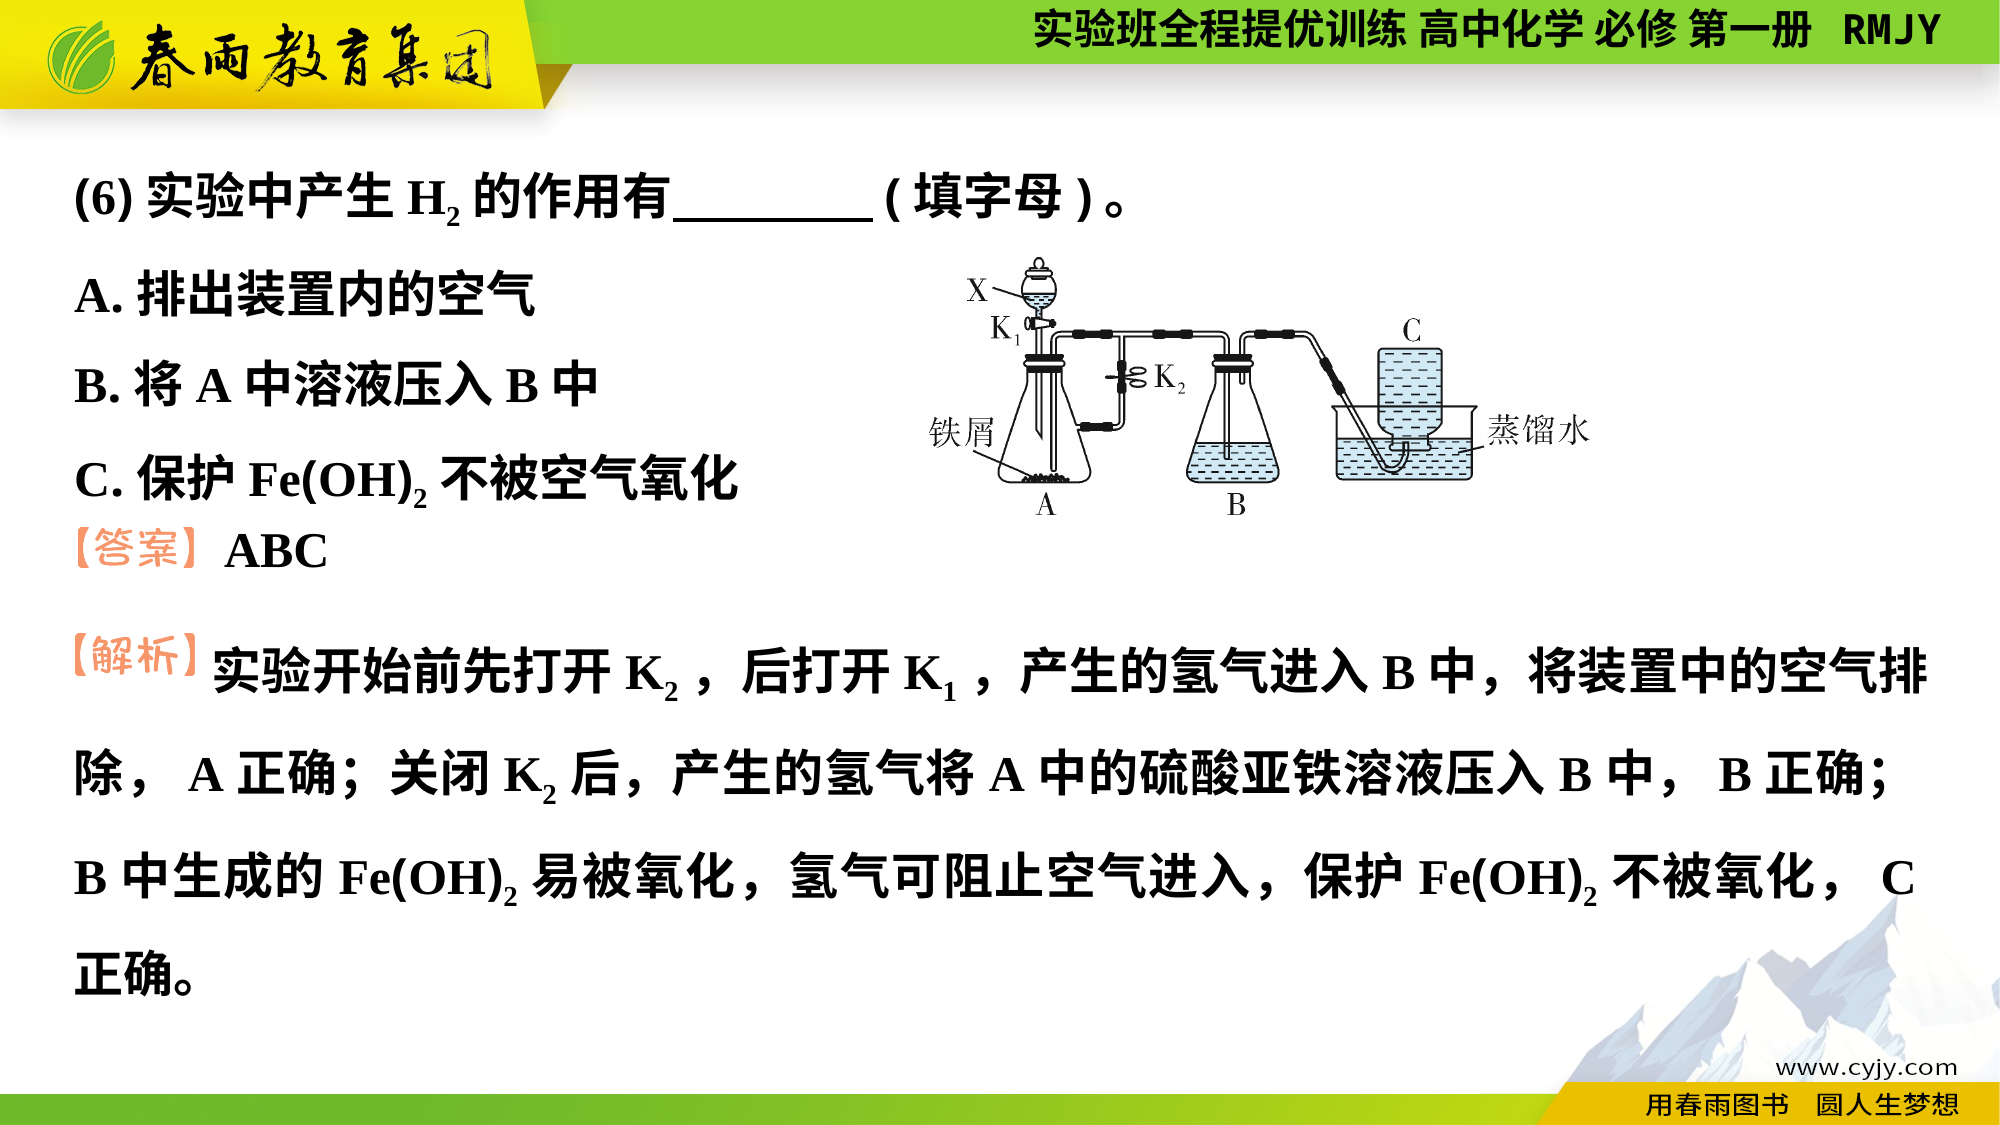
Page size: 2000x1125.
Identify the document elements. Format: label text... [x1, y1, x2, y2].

list (6)实验中产生H2的作用有 (填字母)。 A.排出装置内的空气 B.将A中溶液压入B中 C.保护Fe(OH)2不被空气氧化 [59, 122, 1944, 490]
picture [0, 0, 2000, 1125]
text_box 实验开始前先打开K2，后打开K1，产生的氢气进入B中，将装置中的空气排除，A正确；关闭K2后，产生的氢气将A中的硫酸亚铁溶液压入B中，B正确；B中生成的Fe(OH)2易被氧化，氢气可阻止空气进入，保护Fe(OH)2不被氧化，C正确。 [59, 597, 1944, 1010]
text_box ABC [209, 509, 345, 585]
